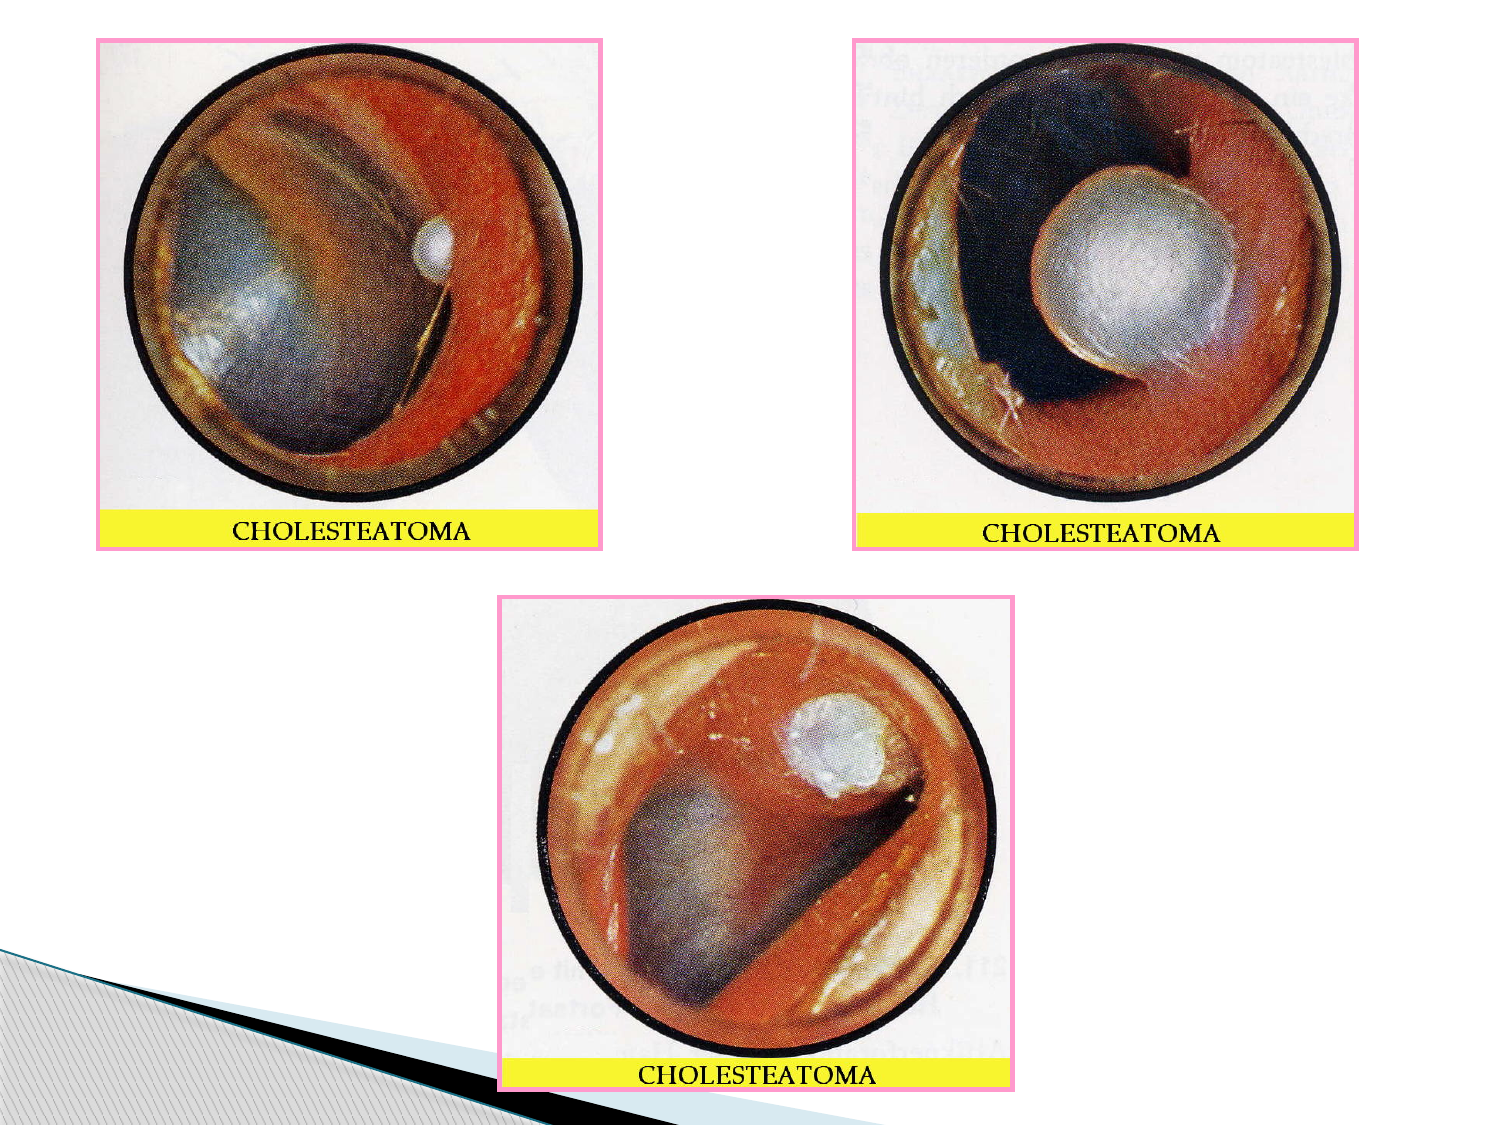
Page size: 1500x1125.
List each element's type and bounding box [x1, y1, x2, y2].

picture [855, 42, 1355, 547]
picture [501, 598, 1011, 1088]
picture [100, 42, 599, 547]
